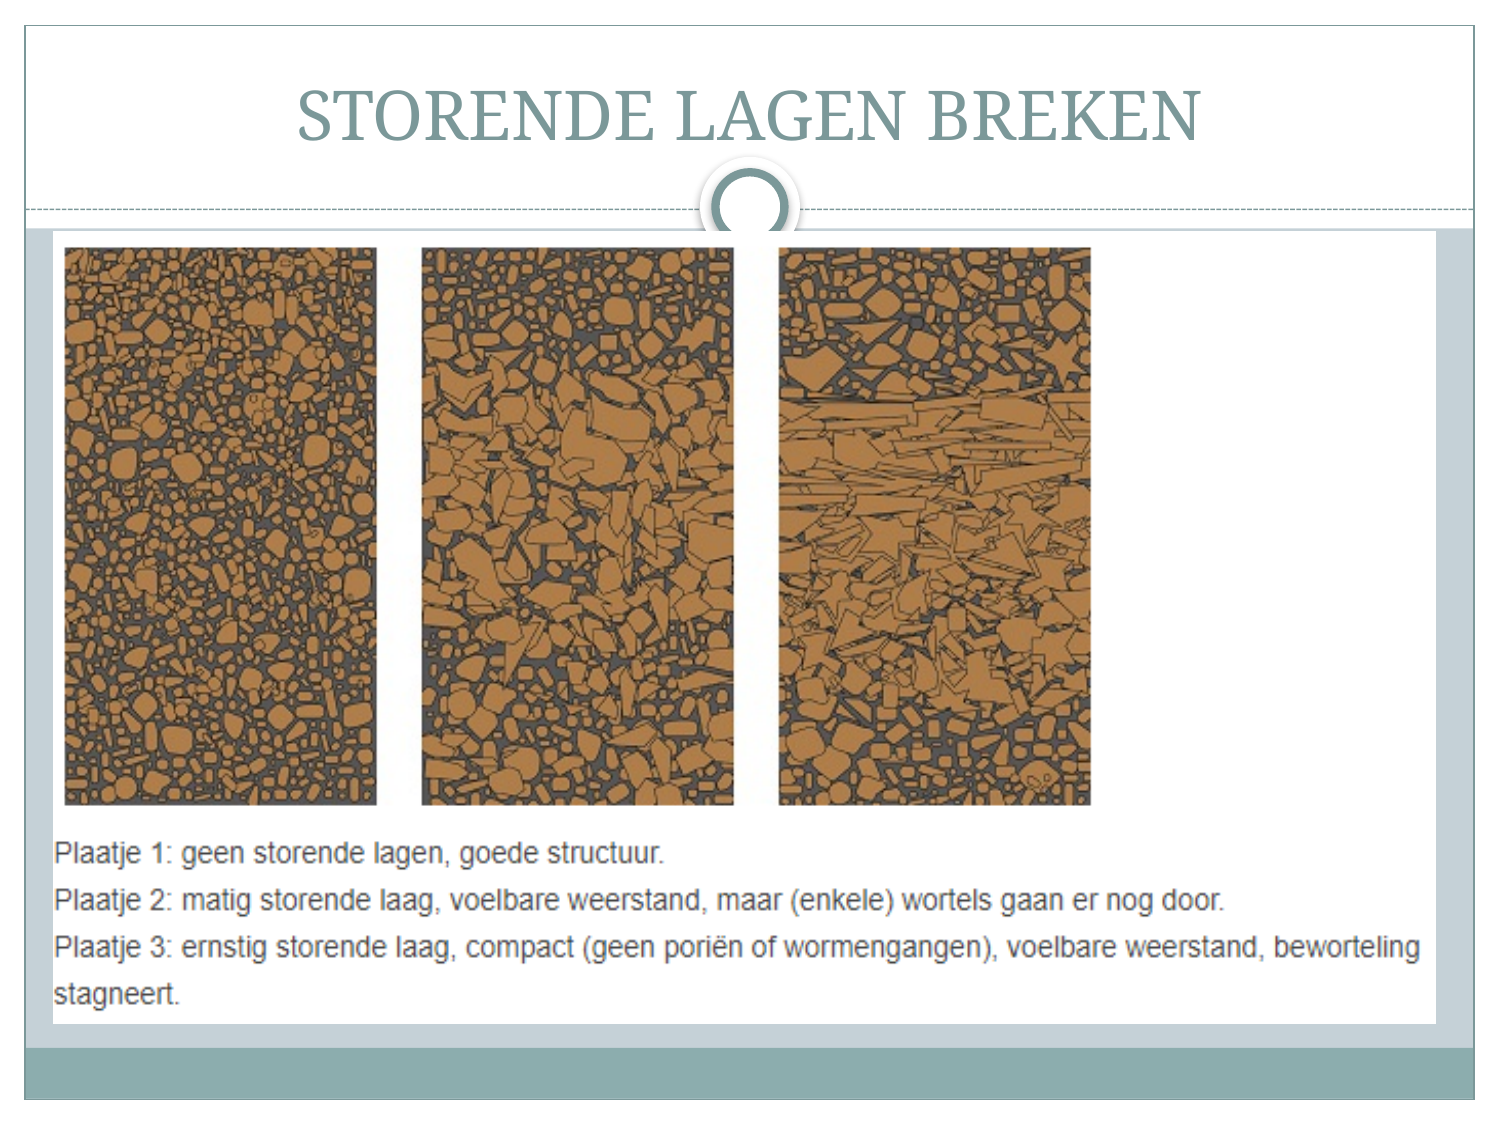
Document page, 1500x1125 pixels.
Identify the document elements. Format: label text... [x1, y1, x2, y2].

title STORENDE LAGEN BREKEN [49, 37, 1450, 162]
picture [52, 231, 1436, 1024]
